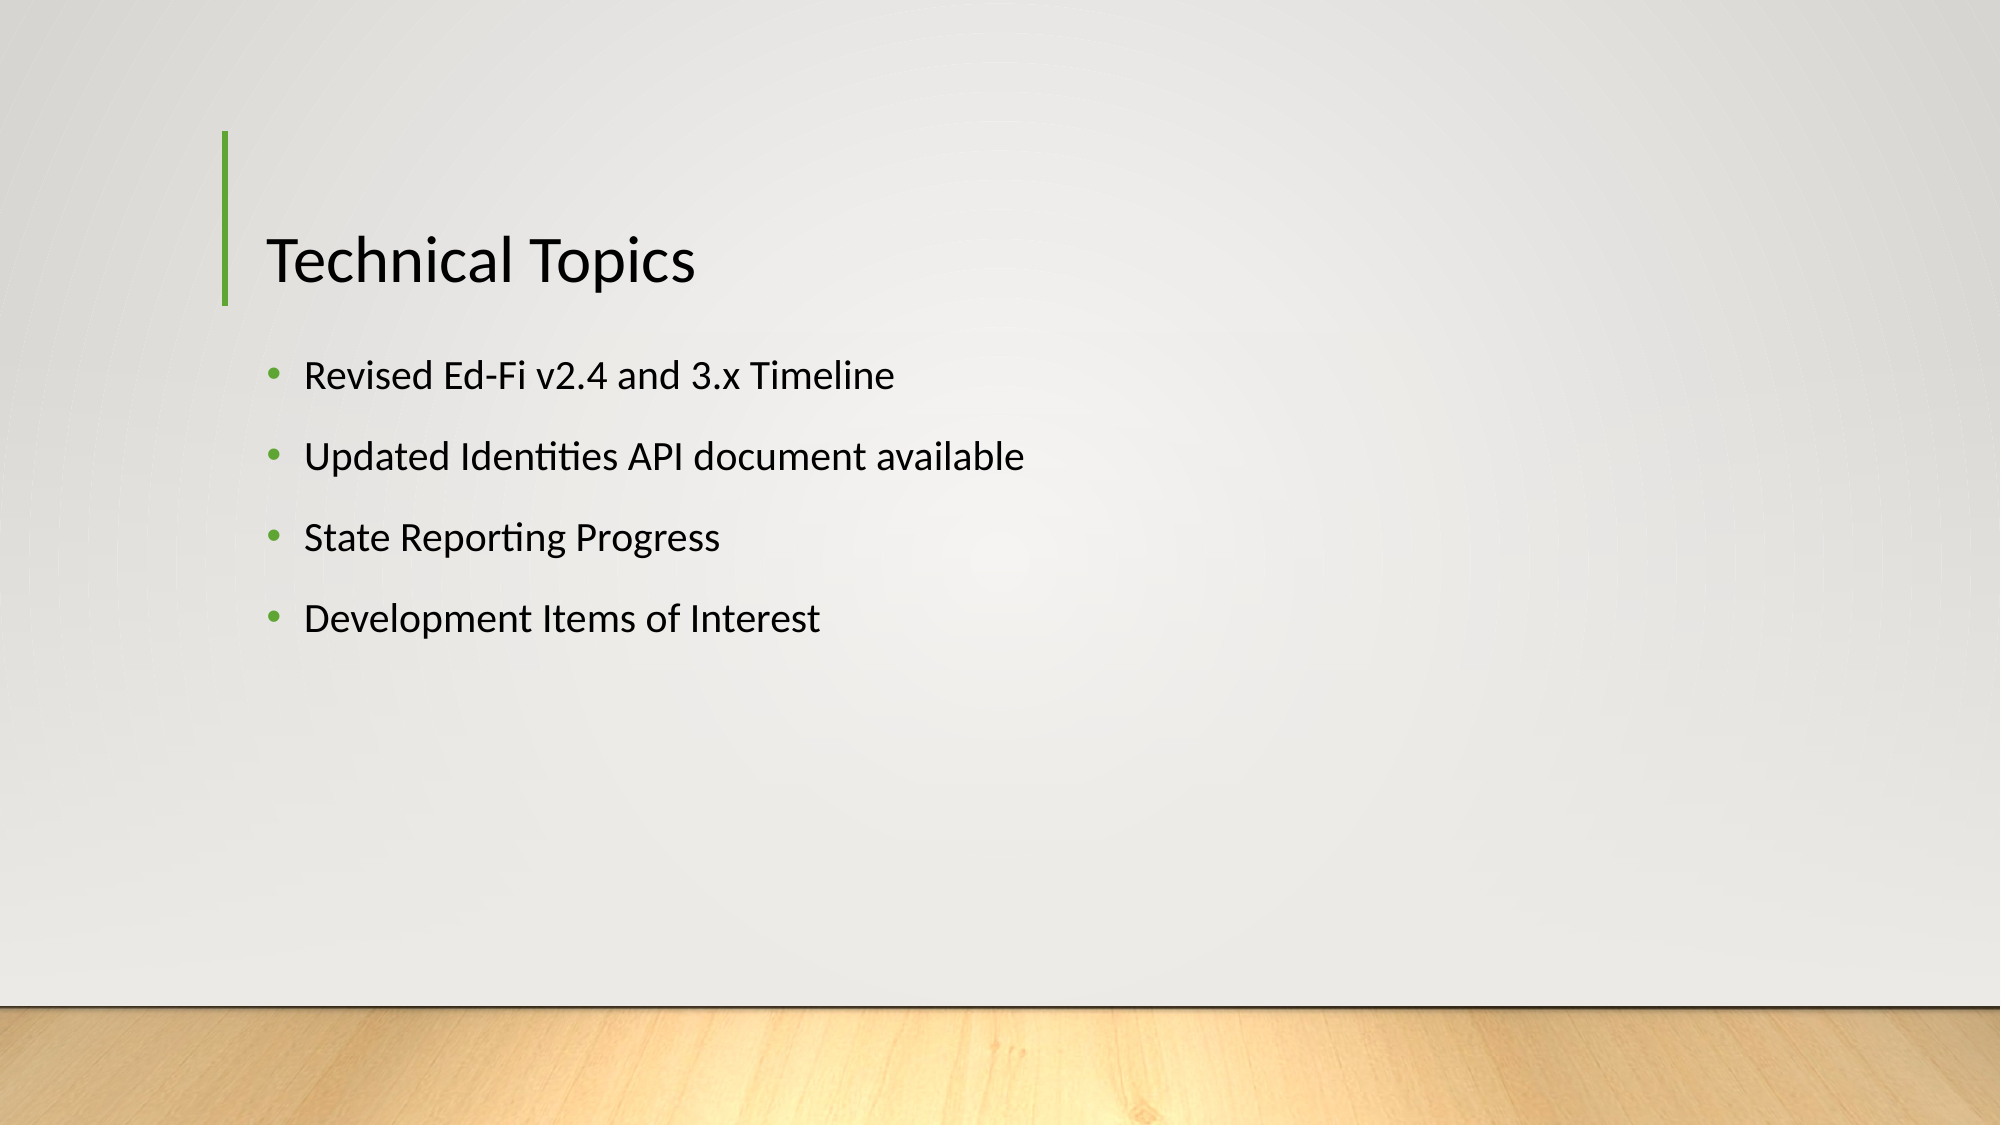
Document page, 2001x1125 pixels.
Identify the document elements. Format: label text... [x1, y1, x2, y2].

list Revised Ed-Fi v2.4 and 3.x Timeline Updated Identities API document available State Reporting Progress Development Items of Interest [251, 330, 1814, 897]
title Technical Topics [251, 131, 1814, 305]
picture [0, 1006, 2000, 1125]
